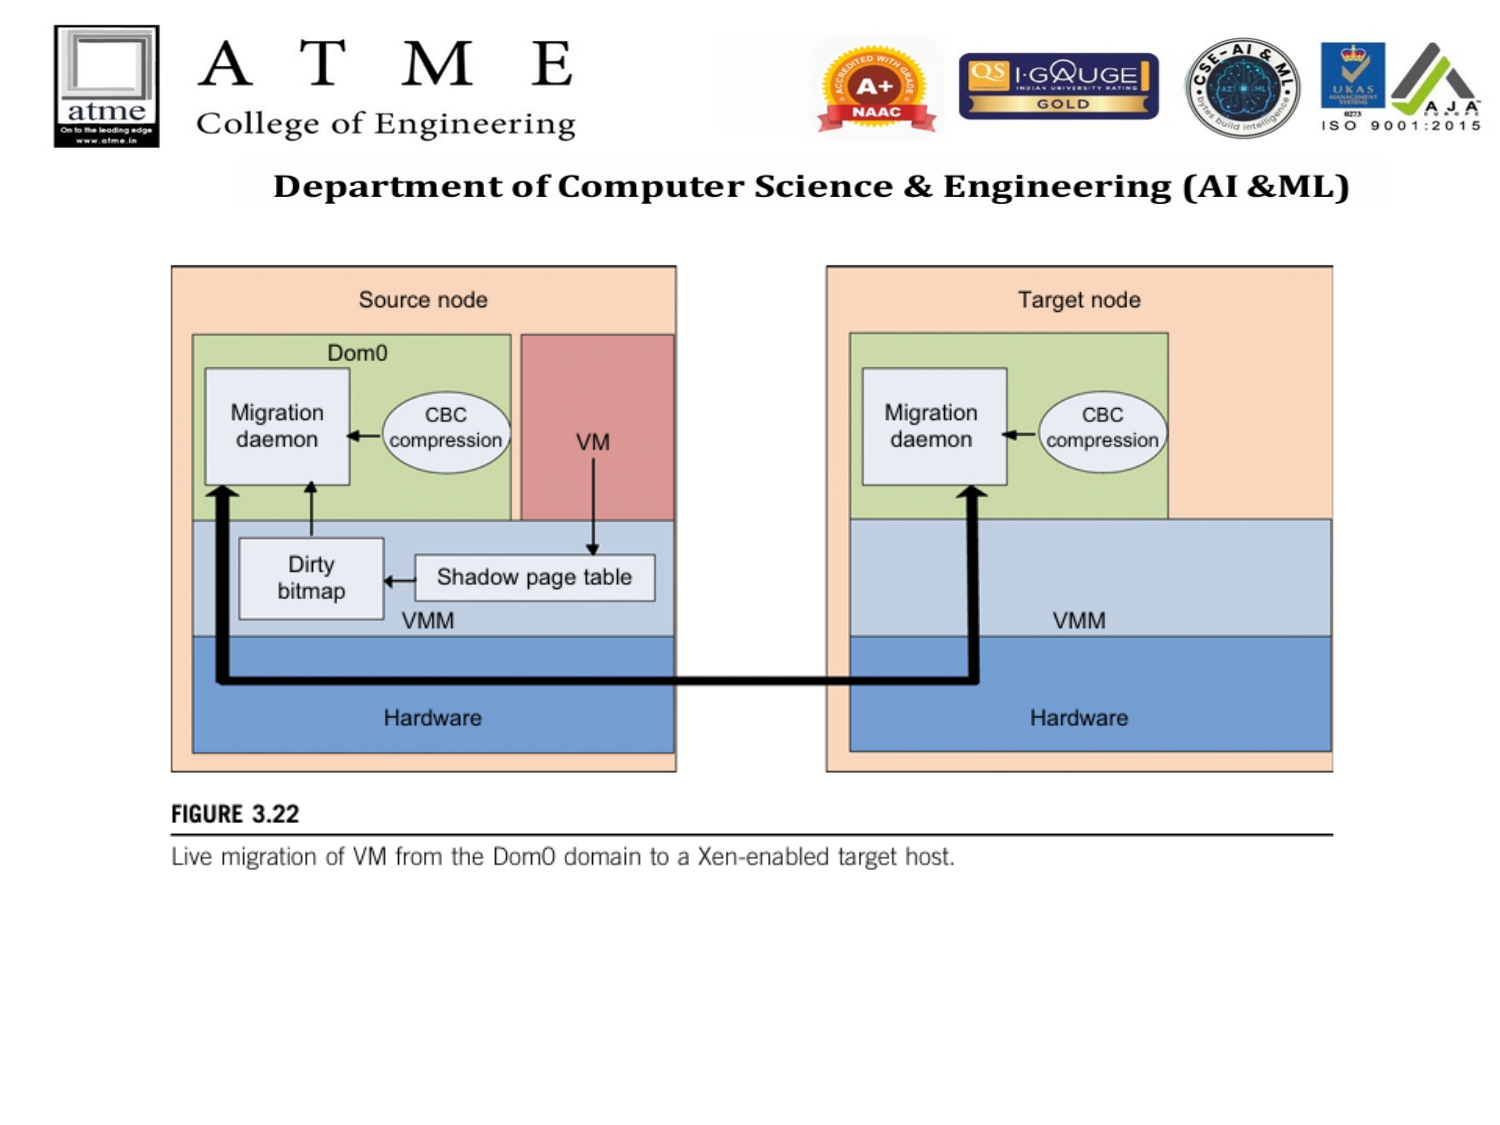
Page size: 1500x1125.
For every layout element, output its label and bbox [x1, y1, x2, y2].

picture [24, 0, 1500, 226]
picture [154, 242, 1346, 884]
